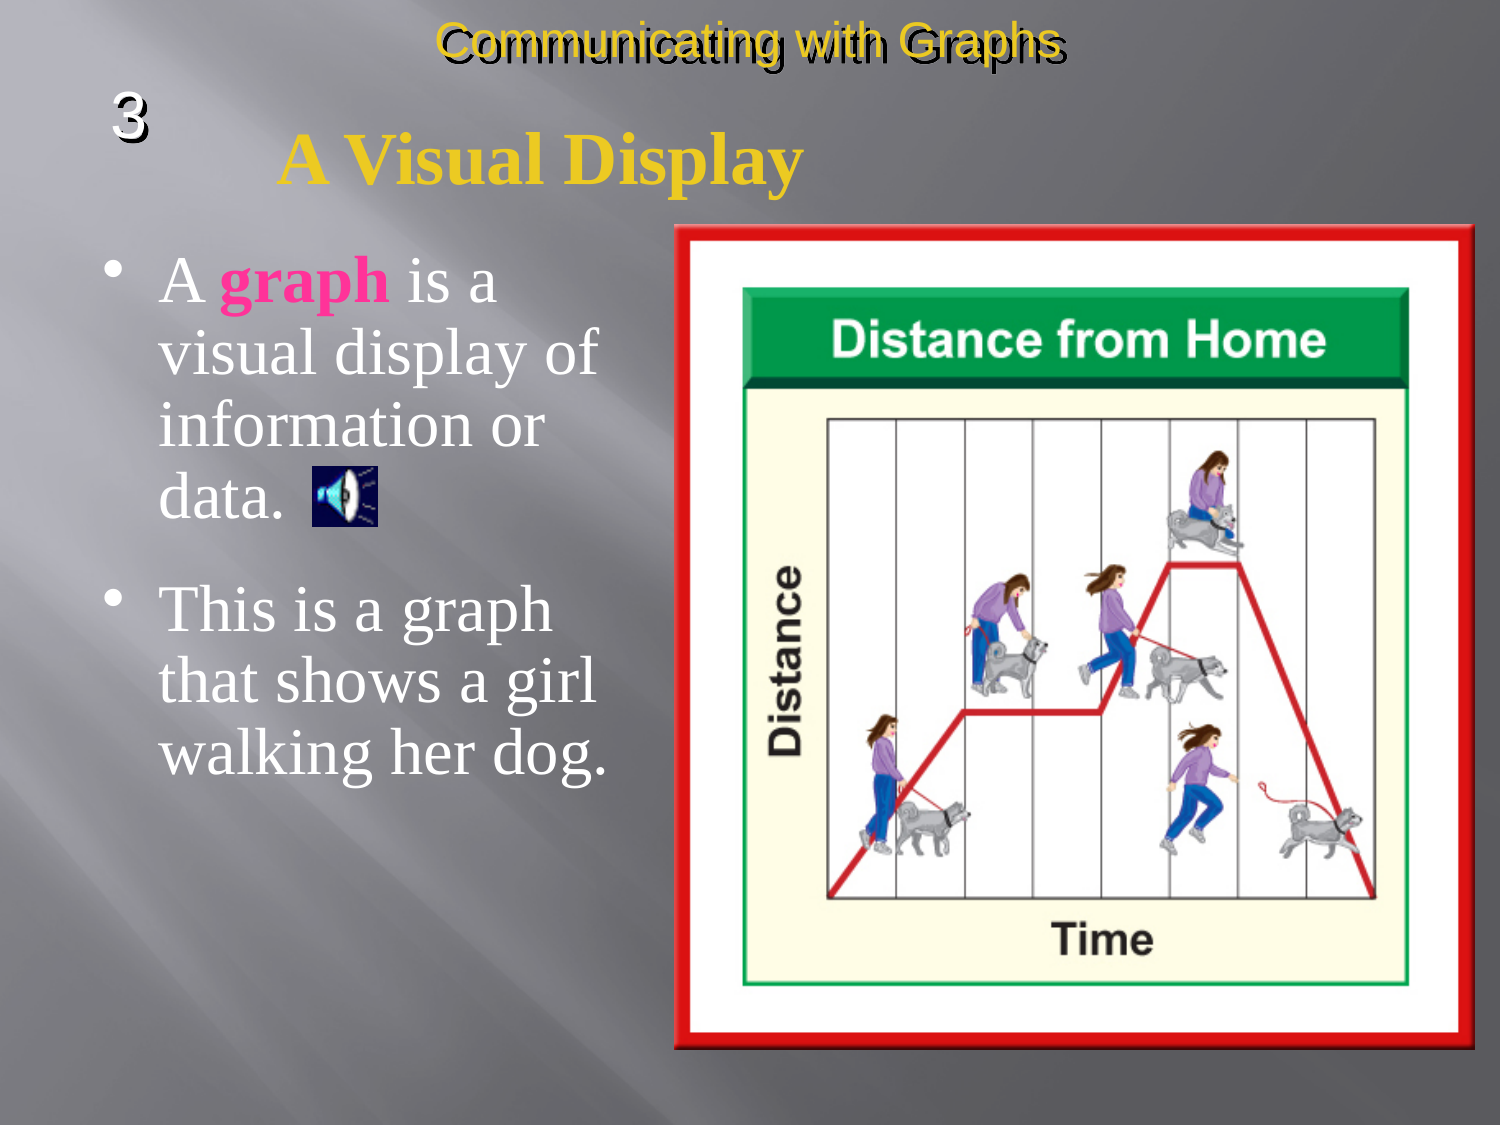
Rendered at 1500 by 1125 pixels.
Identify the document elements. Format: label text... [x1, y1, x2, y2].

text_box A graph is a visual display of information or data. [87, 237, 650, 540]
text_box Communicating with Graphs [419, 0, 1077, 75]
text_box This is a graph that shows a girl walking her dog. [87, 566, 663, 797]
text_box A Visual Display [261, 112, 821, 209]
picture [674, 224, 1476, 1051]
picture [312, 466, 378, 528]
text_box 3 [95, 64, 163, 160]
